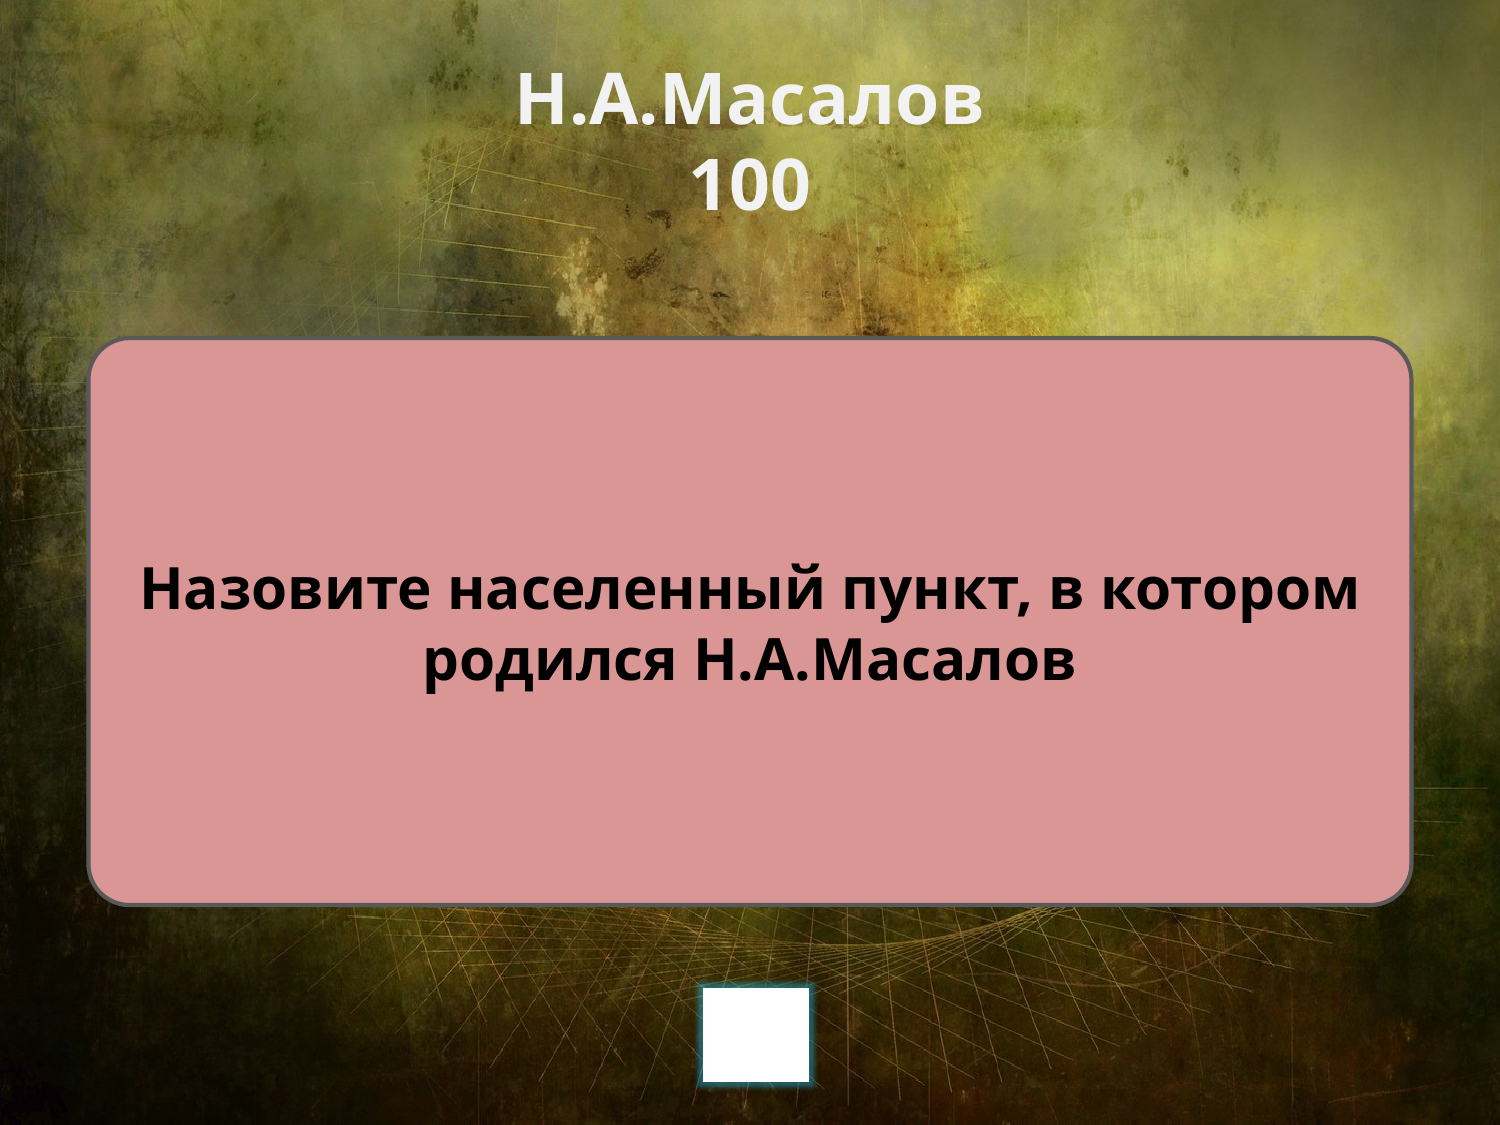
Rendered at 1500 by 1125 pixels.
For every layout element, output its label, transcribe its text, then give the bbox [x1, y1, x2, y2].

text_box Назовите населенный пункт, в котором родился Н.А.Масалов [86, 335, 1414, 908]
text_box [701, 986, 811, 1084]
picture [0, 0, 1500, 1125]
title Н.А.Масалов 100 [75, 45, 1425, 233]
